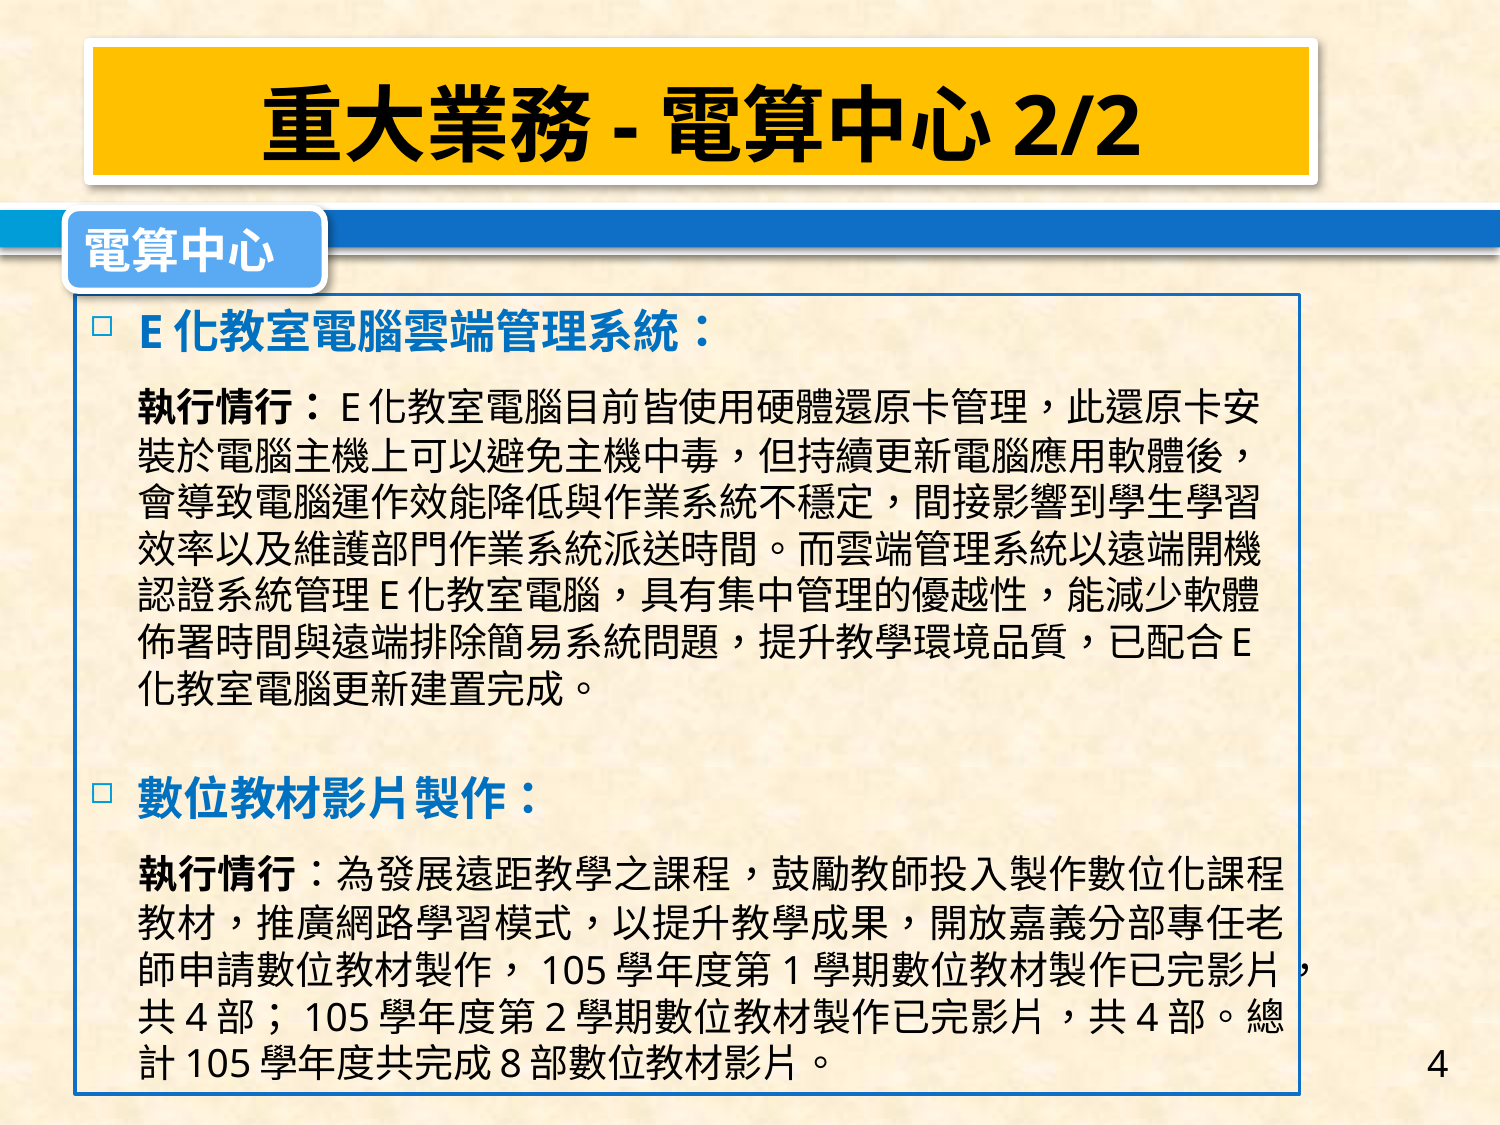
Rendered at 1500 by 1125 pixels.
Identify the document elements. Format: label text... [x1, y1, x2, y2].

picture [0, 255, 1500, 1125]
picture [0, 0, 1500, 202]
text_box 電算中心 [63, 206, 327, 293]
list E化教室電腦雲端管理系統： 執行情行：E化教室電腦目前皆使用硬體還原卡管理，此還原卡安裝於電腦主機上可以避免主機中毒，但持續更新電腦應用軟體後，會導致電腦運作效能降低與作業系統不穩定，間接影響到學生學習效率以及維護部門作業系統派送時間。而雲端管理系統以遠端開機認證系統管理E化教室電腦，具有集中管理的優越性，能減少軟體佈署時間與遠端排除簡易系統問題，提升教學環境品質，已配合E化教室電腦更新建置完成。 數位教材影片製作： 執行情行：為發展遠距教學之課程，鼓勵教師投入製作數位化課程教材，推廣網路學習模式，以提升教學成果，開放嘉義分部專任老師申請數位教材製作，105學年度第1學期數位教材製作已完影片，共4部；105學年度第2學期數位教材製作已完影片，共4部。總計105學年度共完成8部數位教材影片。 [73, 293, 1301, 1096]
slide_number 4 [1387, 1023, 1488, 1109]
text_box 重大業務-電算中心2/2 [87, 41, 1315, 181]
